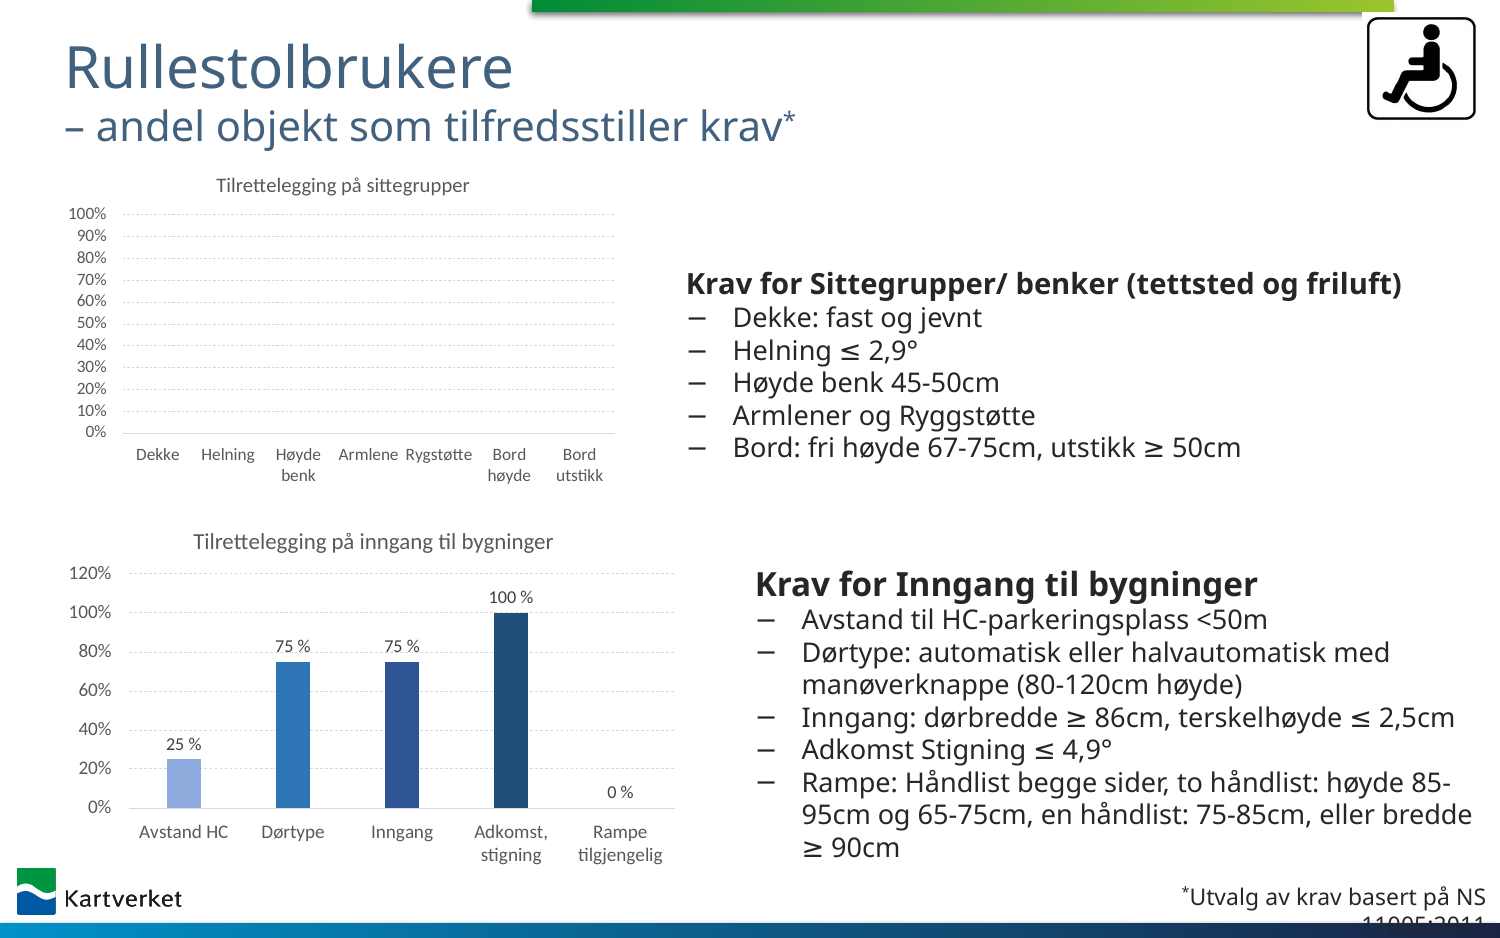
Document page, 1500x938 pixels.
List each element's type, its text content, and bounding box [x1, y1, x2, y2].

text_box *Utvalg av krav basert på NS 11005:2011 [1068, 873, 1500, 938]
text_box Rullestolbrukere – andel objekt som tilfredsstiller krav* [49, 25, 1431, 158]
text_box Krav for Inngang til bygninger Avstand til HC-parkeringsplass <50m Dørtype: automatisk eller halvautomatisk med manøverknappe (80-120cm høyde) Inngang: dørbredde ≥ 86cm, terskelhøyde ≤ 2,5cm Adkomst Stigning ≤ 4,9° Rampe: Håndlist begge sider, to håndlist: høyde 85-95cm og 65-75cm, en håndlist: 75-85cm, eller bredde ≥ 90cm [740, 555, 1491, 870]
text_box Krav for Sittegrupper/ benker (tettsted og friluft) Dekke: fast og jevnt Helning ≤ 2,9° Høyde benk 45-50cm Armlener og Ryggstøtte Bord: fri høyde 67-75cm, utstikk ≥ 50cm [670, 258, 1418, 471]
picture [62, 520, 686, 874]
picture [1362, 12, 1481, 126]
picture [62, 166, 625, 492]
